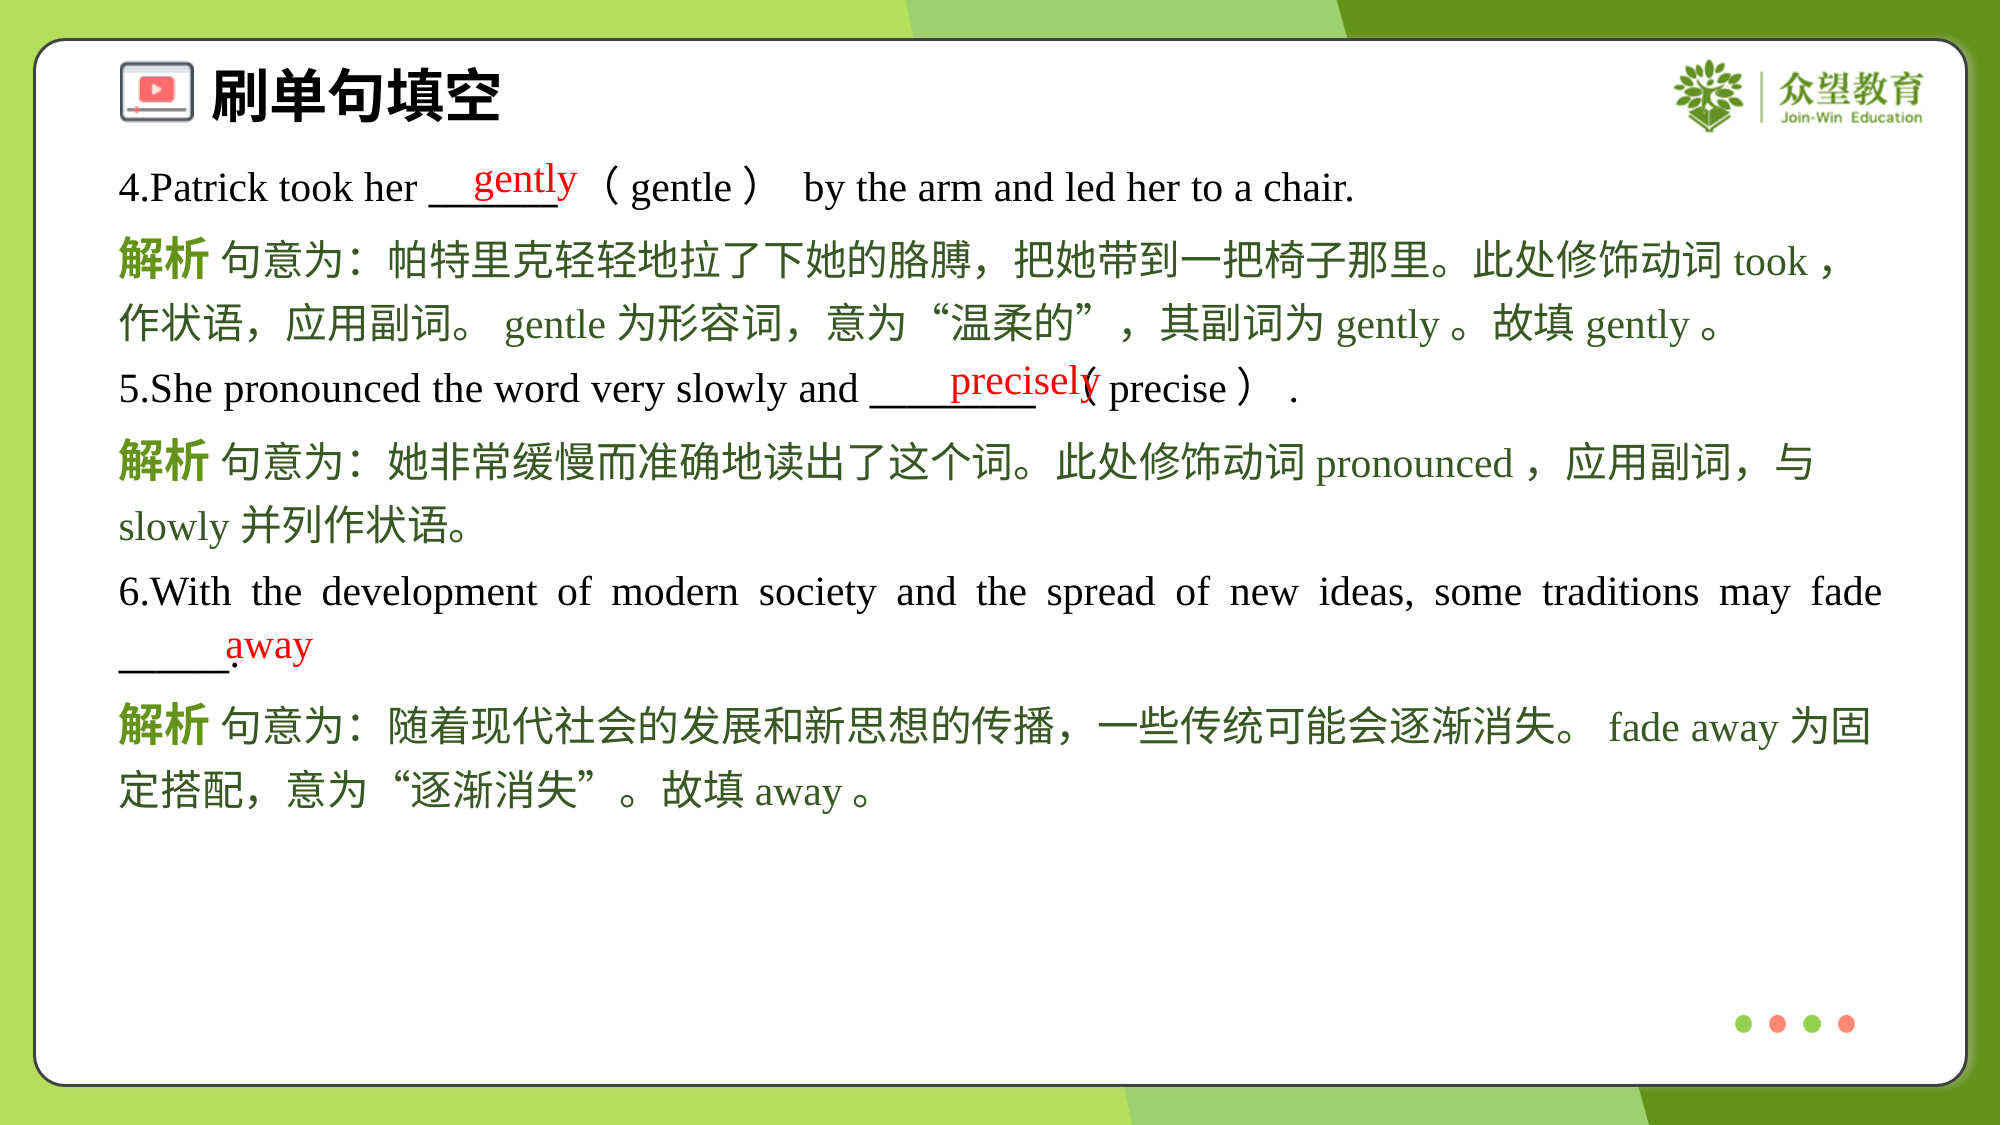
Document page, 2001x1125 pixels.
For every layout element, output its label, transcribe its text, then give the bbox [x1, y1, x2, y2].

text_box 解析 句意为：帕特里克轻轻地拉了下她的胳膊，把她带到一把椅子那里。此处修饰动词took，作状语，应用副词。gentle为形容词，意为“温柔的”，其副词为gently。故填gently。 [118, 215, 1883, 343]
text_box precisely [946, 339, 1106, 398]
picture [0, 0, 2000, 1125]
text_box 6.With the development of modern society and the spread of new ideas, some traditions may fade ______. [118, 550, 1883, 671]
text_box 解析 句意为：她非常缓慢而准确地读出了这个词。此处修饰动词pronounced，应用副词，与slowly并列作状语。 [118, 417, 1883, 545]
text_box 5.She pronounced the word very slowly and _________ （precise）. [118, 348, 1883, 406]
text_box 4.Patrick took her _______ （gentle） by the arm and led her to a chair. [118, 146, 1883, 204]
text_box 解析 句意为：随着现代社会的发展和新思想的传播，一些传统可能会逐渐消失。fade away为固定搭配，意为“逐渐消失”。故填away。 [118, 682, 1883, 809]
text_box gently [468, 138, 583, 197]
text_box away [220, 604, 319, 663]
